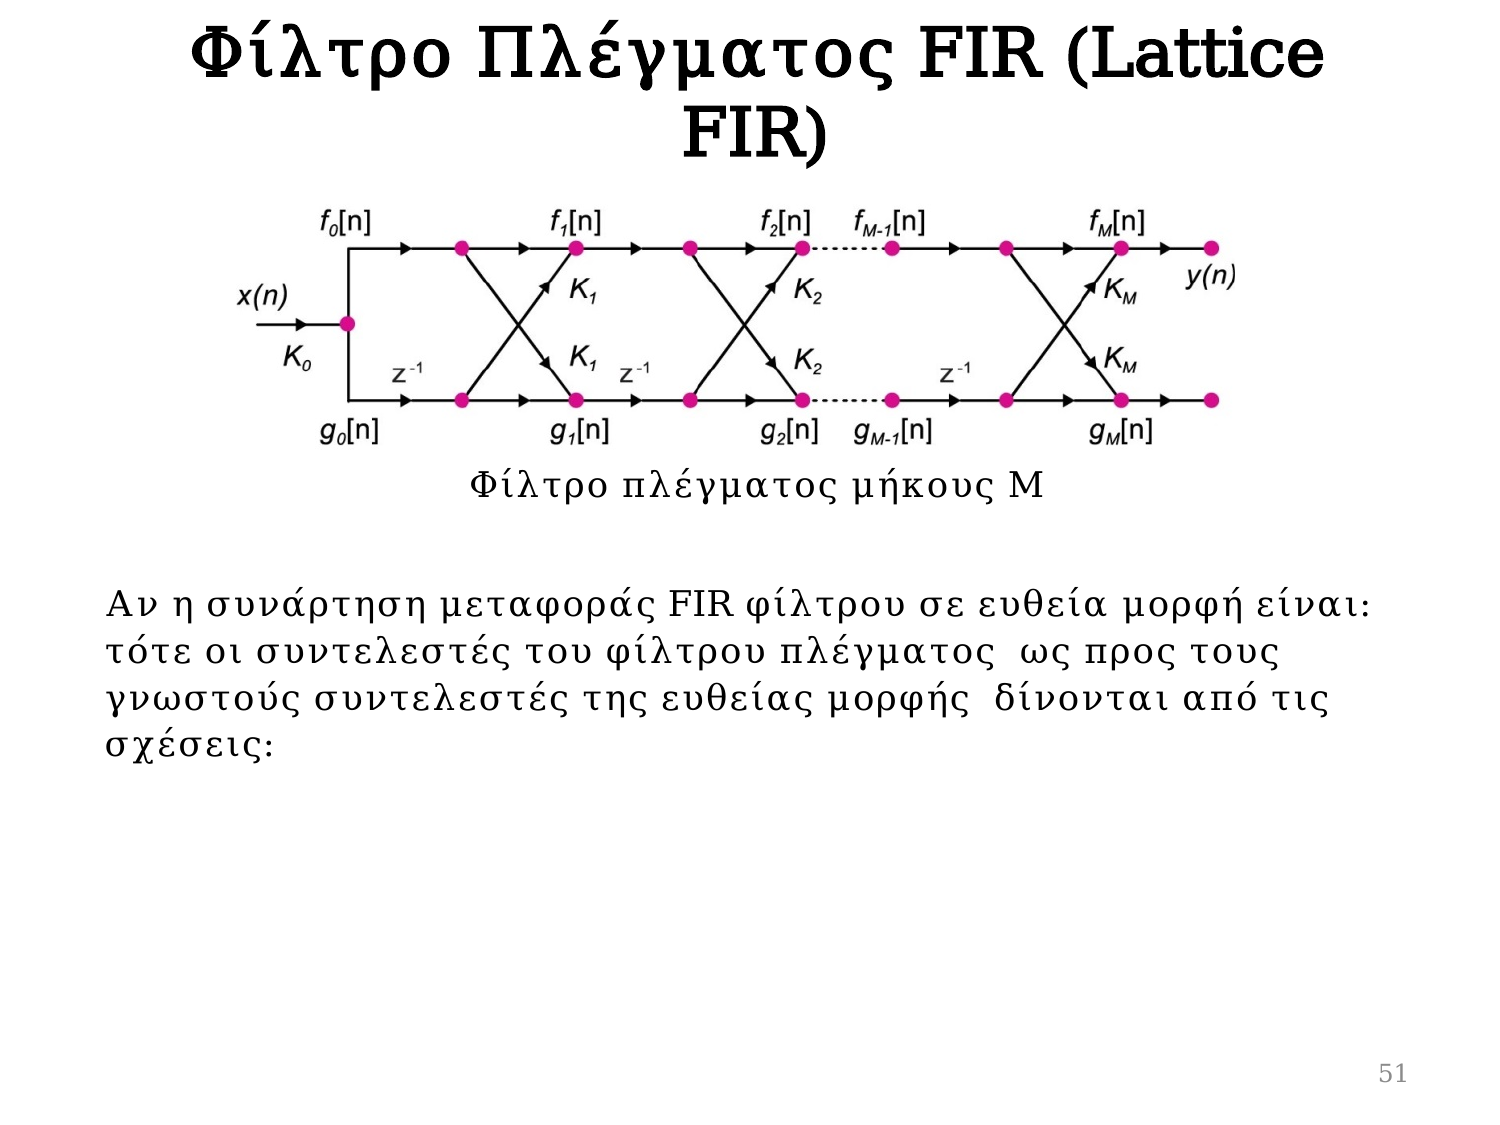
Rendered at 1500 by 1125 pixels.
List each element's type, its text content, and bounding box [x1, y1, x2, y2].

slide_number 51 [1222, 1042, 1425, 1103]
picture [236, 195, 1235, 457]
title Φίλτρο Πλέγματος FIR (Lattice FIR) [88, 19, 1425, 159]
